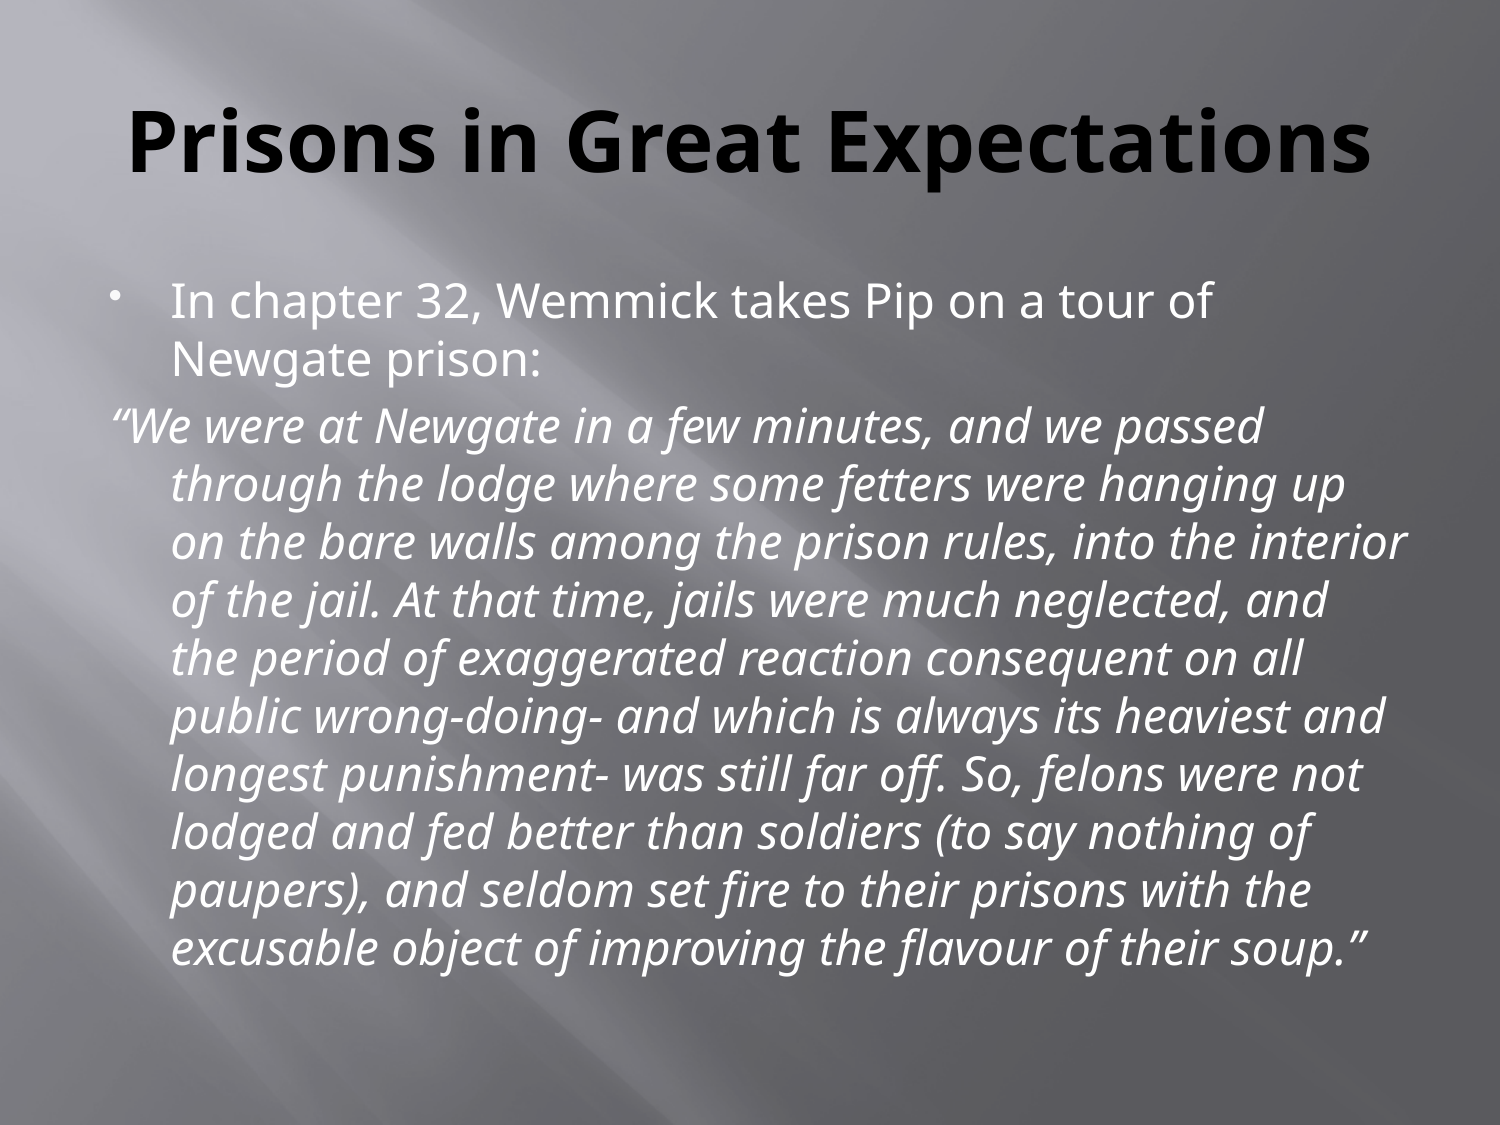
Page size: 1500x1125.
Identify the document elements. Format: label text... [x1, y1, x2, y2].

list In chapter 32, Wemmick takes Pip on a tour of Newgate prison: “We were at Newgate in a few minutes, and we passed through the lodge where some fetters were hanging up on the bare walls among the prison rules, into the interior of the jail. At that time, jails were much neglected, and the period of exaggerated reaction consequent on all public wrong-doing- and which is always its heaviest and longest punishment- was still far off. So, felons were not lodged and fed better than soldiers (to say nothing of paupers), and seldom set fire to their prisons with the excusable object of improving the flavour of their soup.” [75, 262, 1425, 1035]
title Prisons in Great Expectations [75, 45, 1425, 233]
